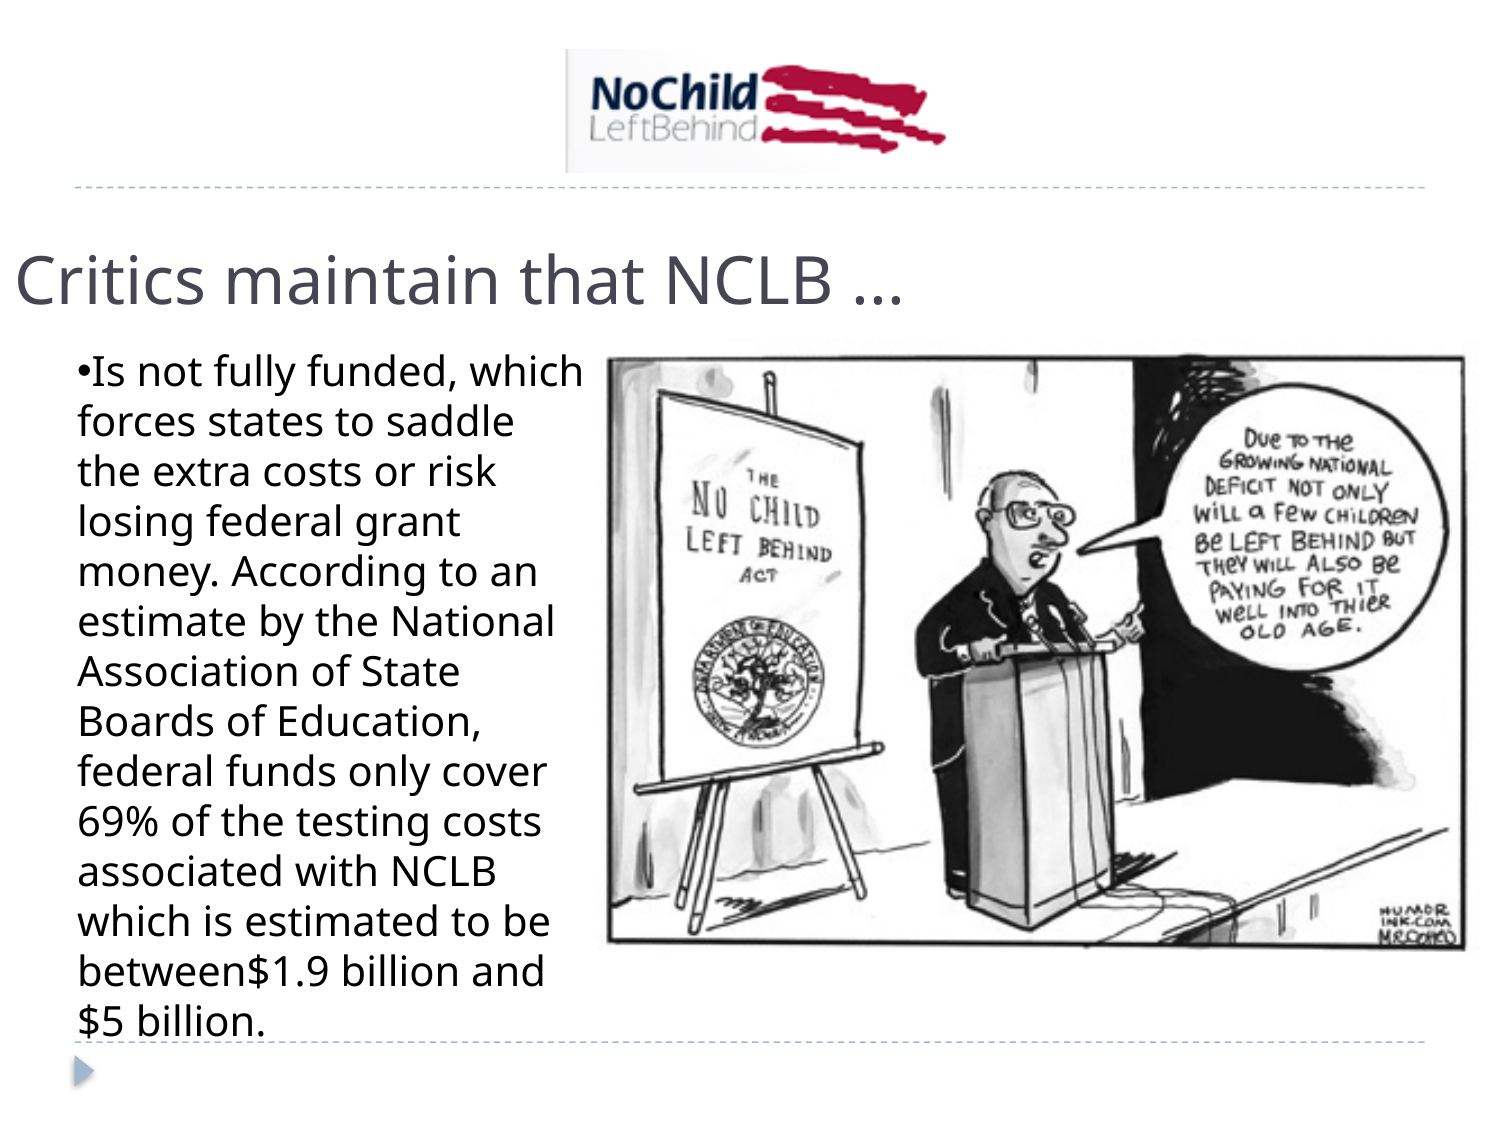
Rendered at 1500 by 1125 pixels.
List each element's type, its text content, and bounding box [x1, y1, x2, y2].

title Critics maintain that NCLB ... [0, 137, 1495, 325]
picture [562, 49, 963, 174]
picture [587, 324, 1495, 988]
text_box Is not fully funded, which forces states to saddle the extra costs or risk losing federal grant money. According to an estimate by the National Association of State Boards of Education, federal funds only cover 69% of the testing costs associated with NCLB which is estimated to be between$1.9 billion and $5 billion. [62, 337, 600, 1075]
